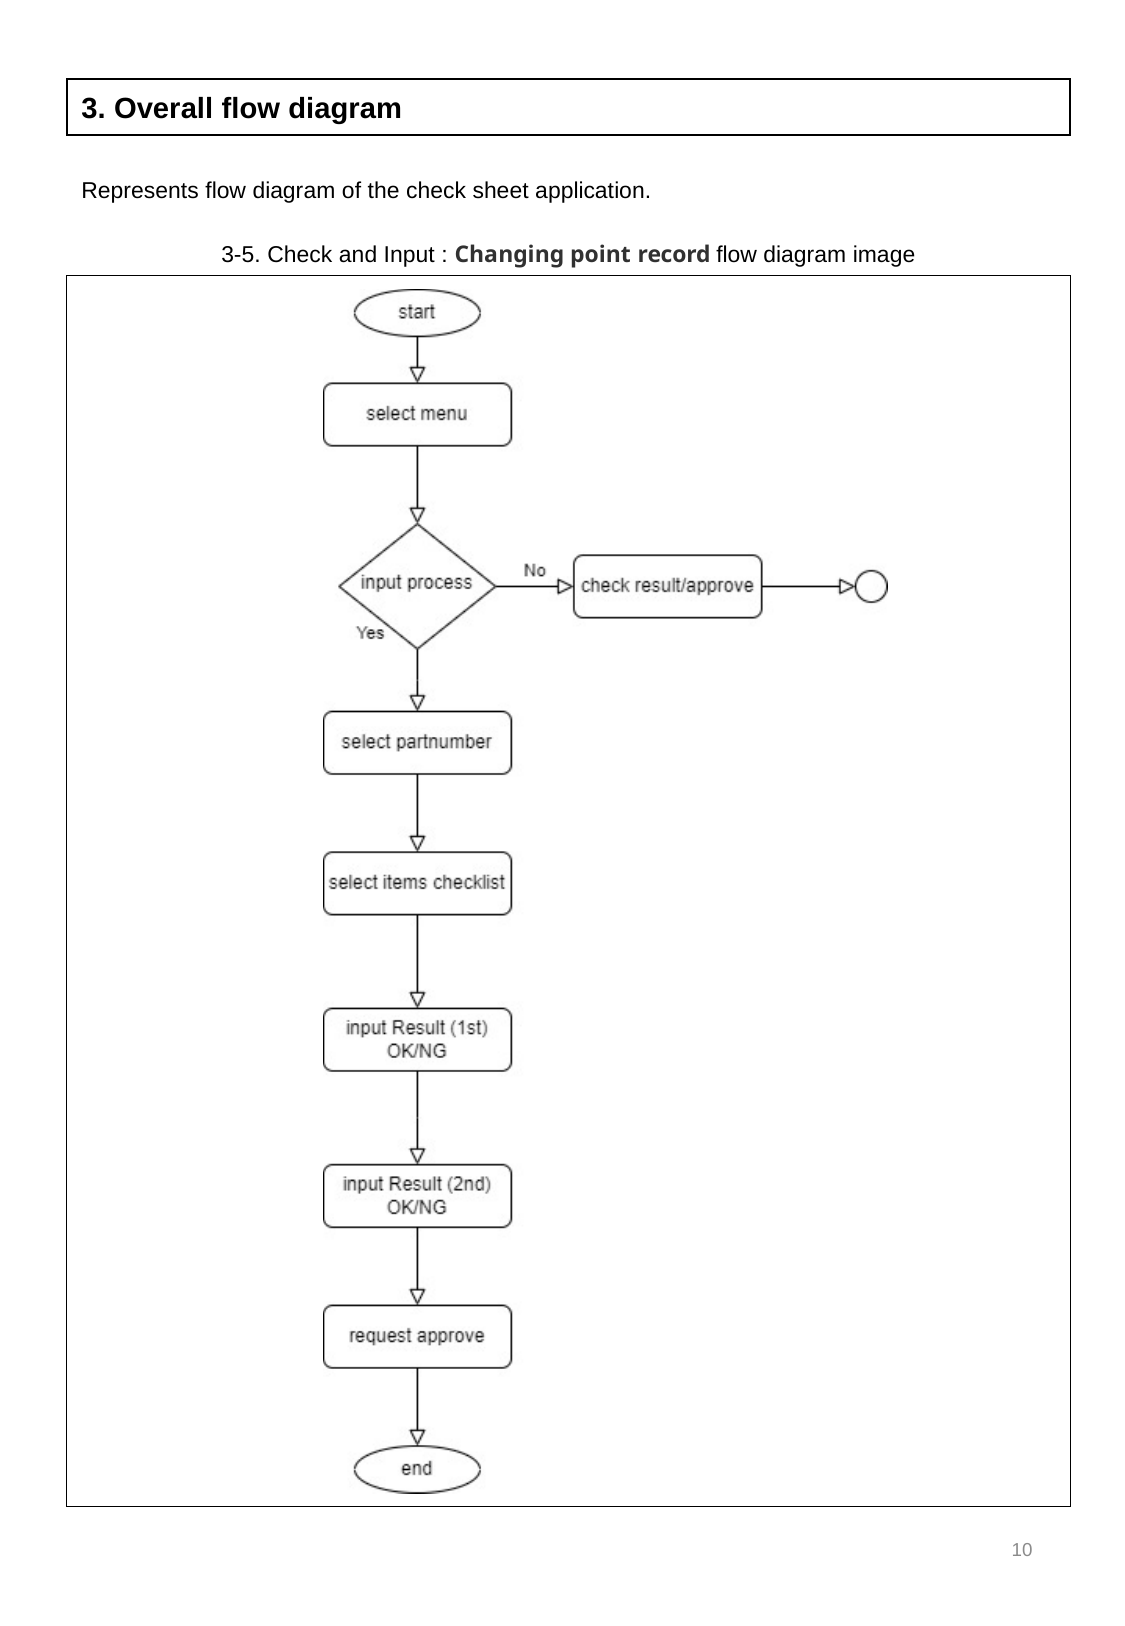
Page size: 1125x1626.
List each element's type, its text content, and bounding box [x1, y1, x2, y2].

slide_number 10 [794, 1507, 1048, 1593]
text_box [66, 274, 1071, 1507]
text_box 3-5. Check and Input : Changing point record flow diagram image [66, 232, 1071, 274]
text_box Represents flow diagram of the check sheet application. [66, 168, 1071, 211]
text_box 3. Overall flow diagram [66, 78, 1071, 136]
picture [323, 289, 888, 1495]
